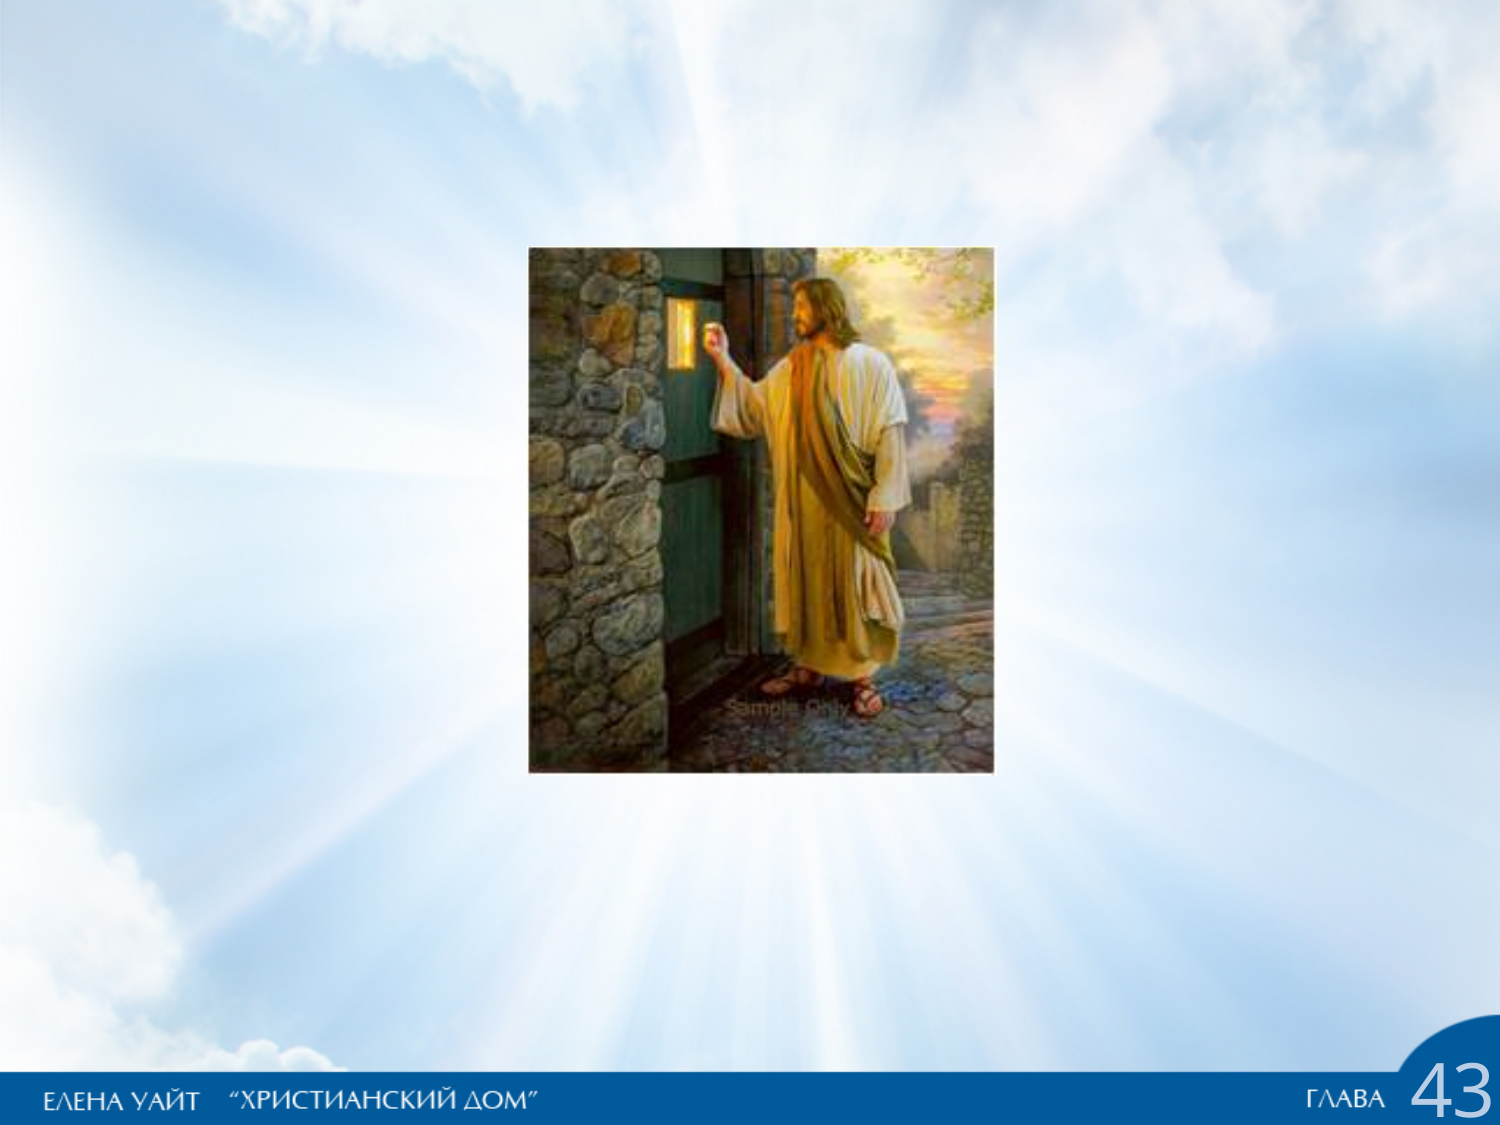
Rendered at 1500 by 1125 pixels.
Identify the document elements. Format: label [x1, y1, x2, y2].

list [527, 245, 997, 776]
picture [0, 0, 1500, 1125]
